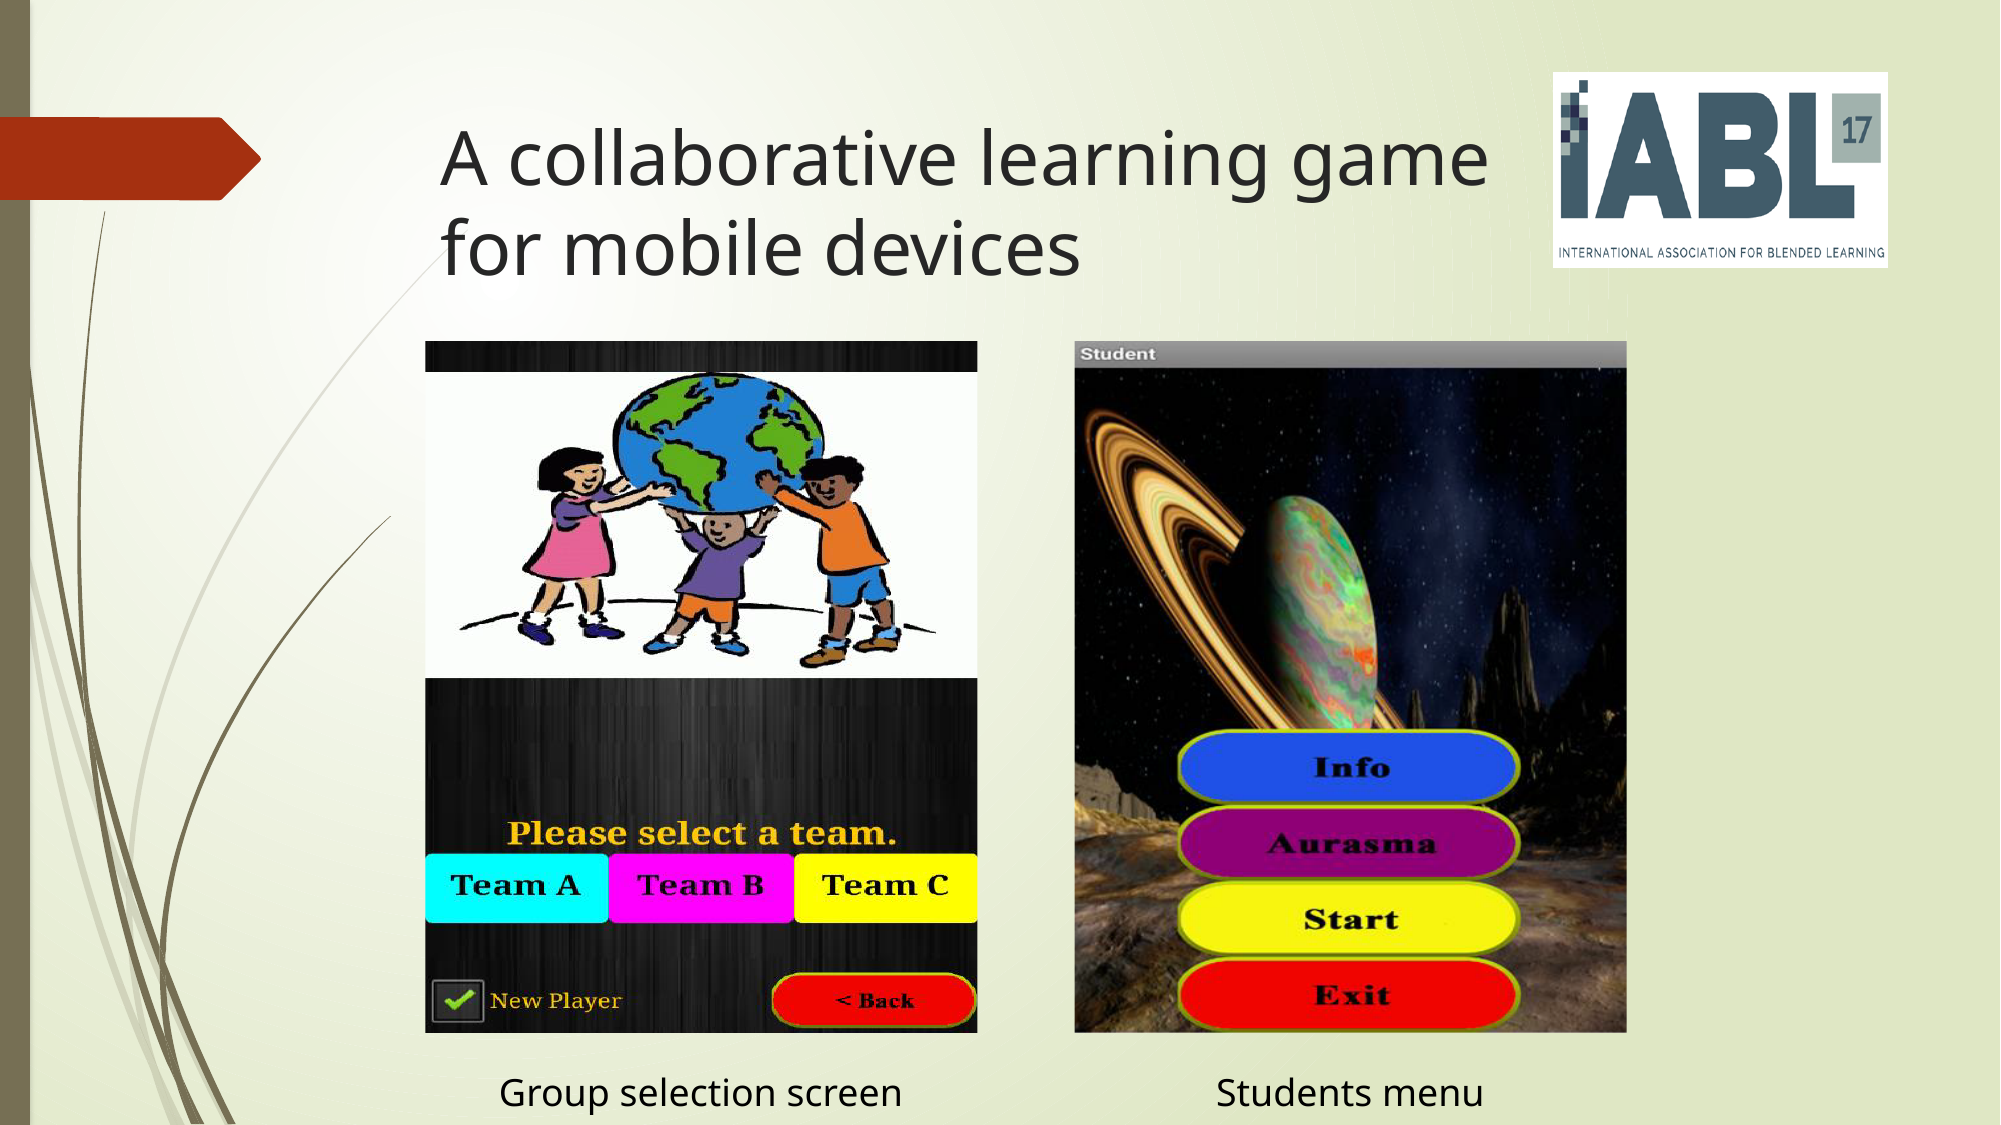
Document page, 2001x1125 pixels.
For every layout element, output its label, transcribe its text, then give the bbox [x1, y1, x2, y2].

text_box Group selection screen [484, 1061, 919, 1122]
text_box Students menu [1201, 1061, 1500, 1122]
picture [425, 341, 978, 1033]
title A collaborative learning game for mobile devices [425, 102, 1888, 313]
picture [1074, 341, 1627, 1033]
picture [1553, 72, 1888, 268]
